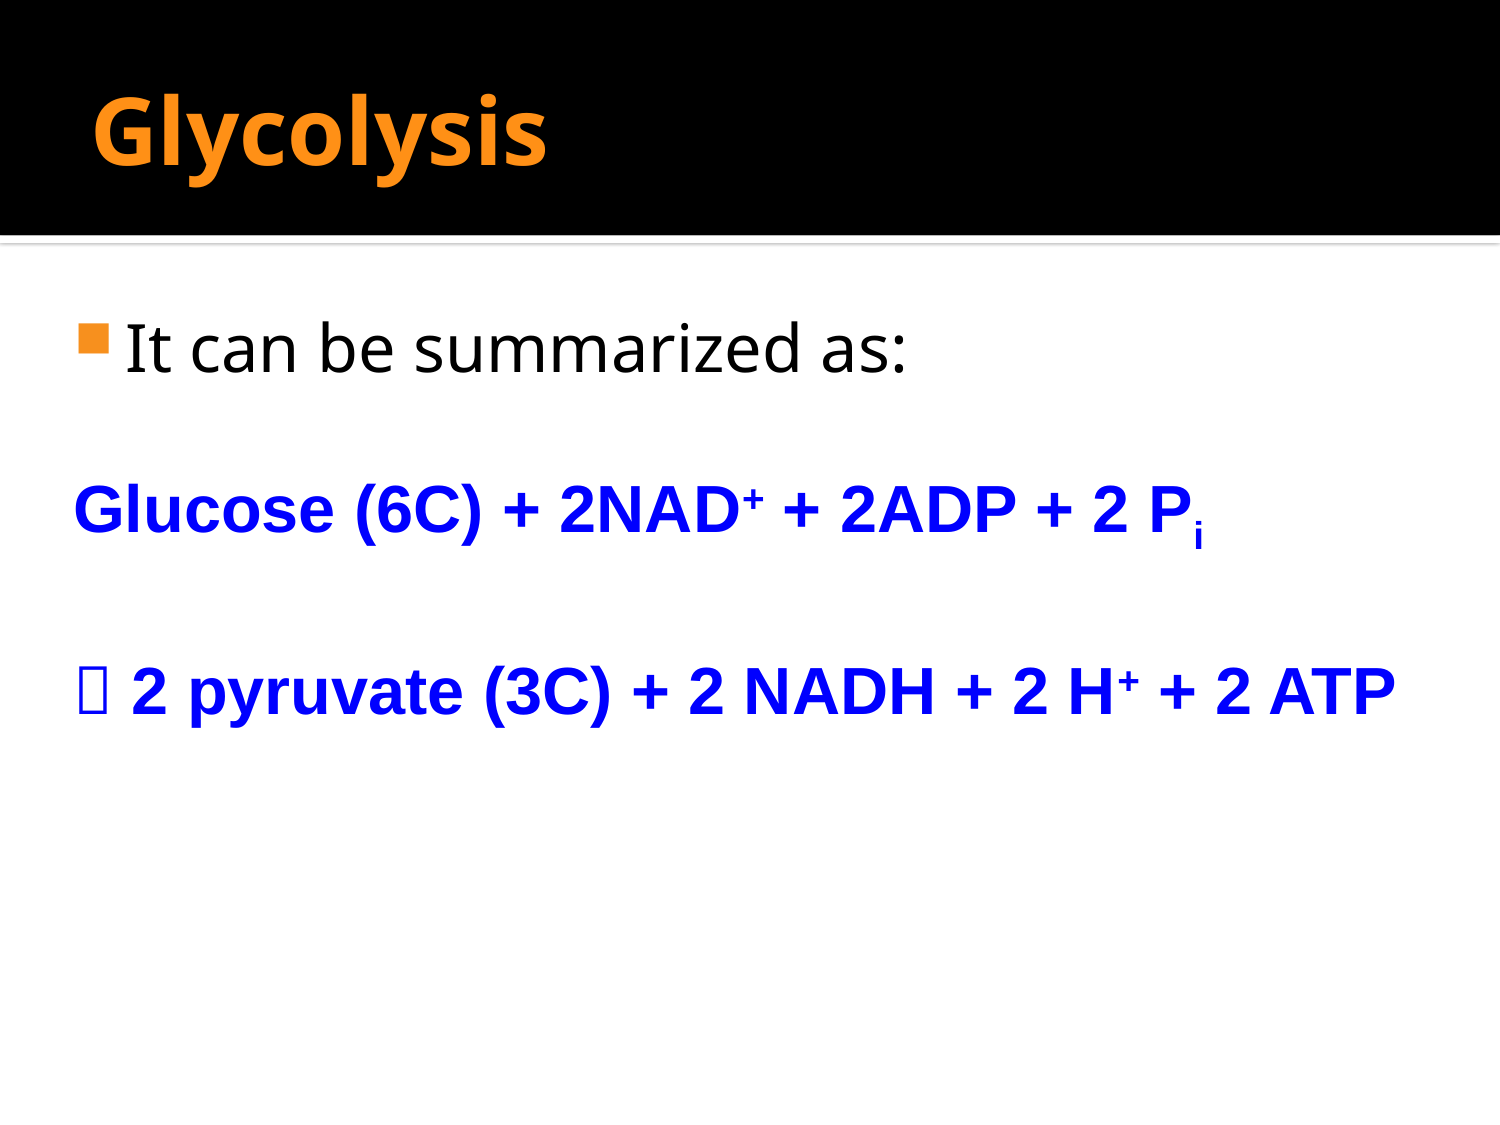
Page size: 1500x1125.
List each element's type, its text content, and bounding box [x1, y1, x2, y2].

title Glycolysis [75, 25, 1425, 231]
list It can be summarized as: Glucose (6C) + 2NAD+ + 2ADP + 2 Pi  2 pyruvate (3C) + 2 NADH + 2 H+ + 2 ATP [44, 291, 1500, 1050]
